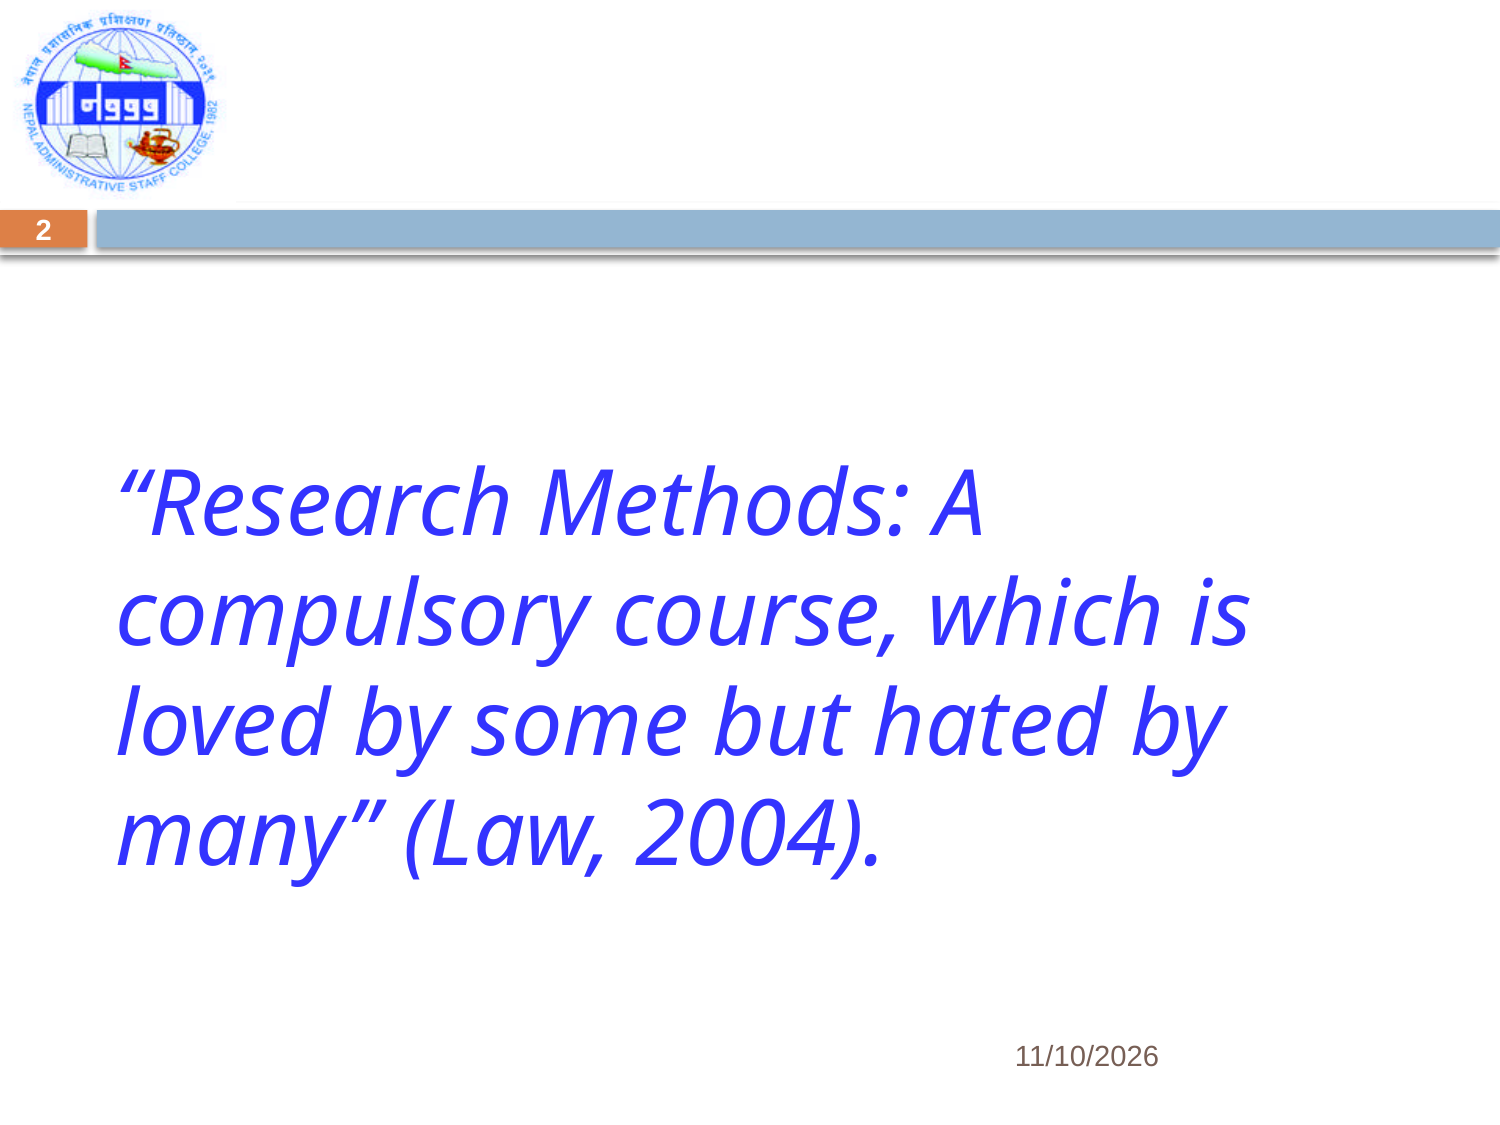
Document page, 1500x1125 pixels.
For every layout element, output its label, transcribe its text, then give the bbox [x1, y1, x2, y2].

slide_number 2 [0, 208, 88, 249]
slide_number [999, 1025, 1438, 1085]
list “Research Methods: A compulsory course, which is loved by some but hated by many” (Law, 2004). [100, 262, 1438, 1000]
picture [1, 0, 236, 208]
